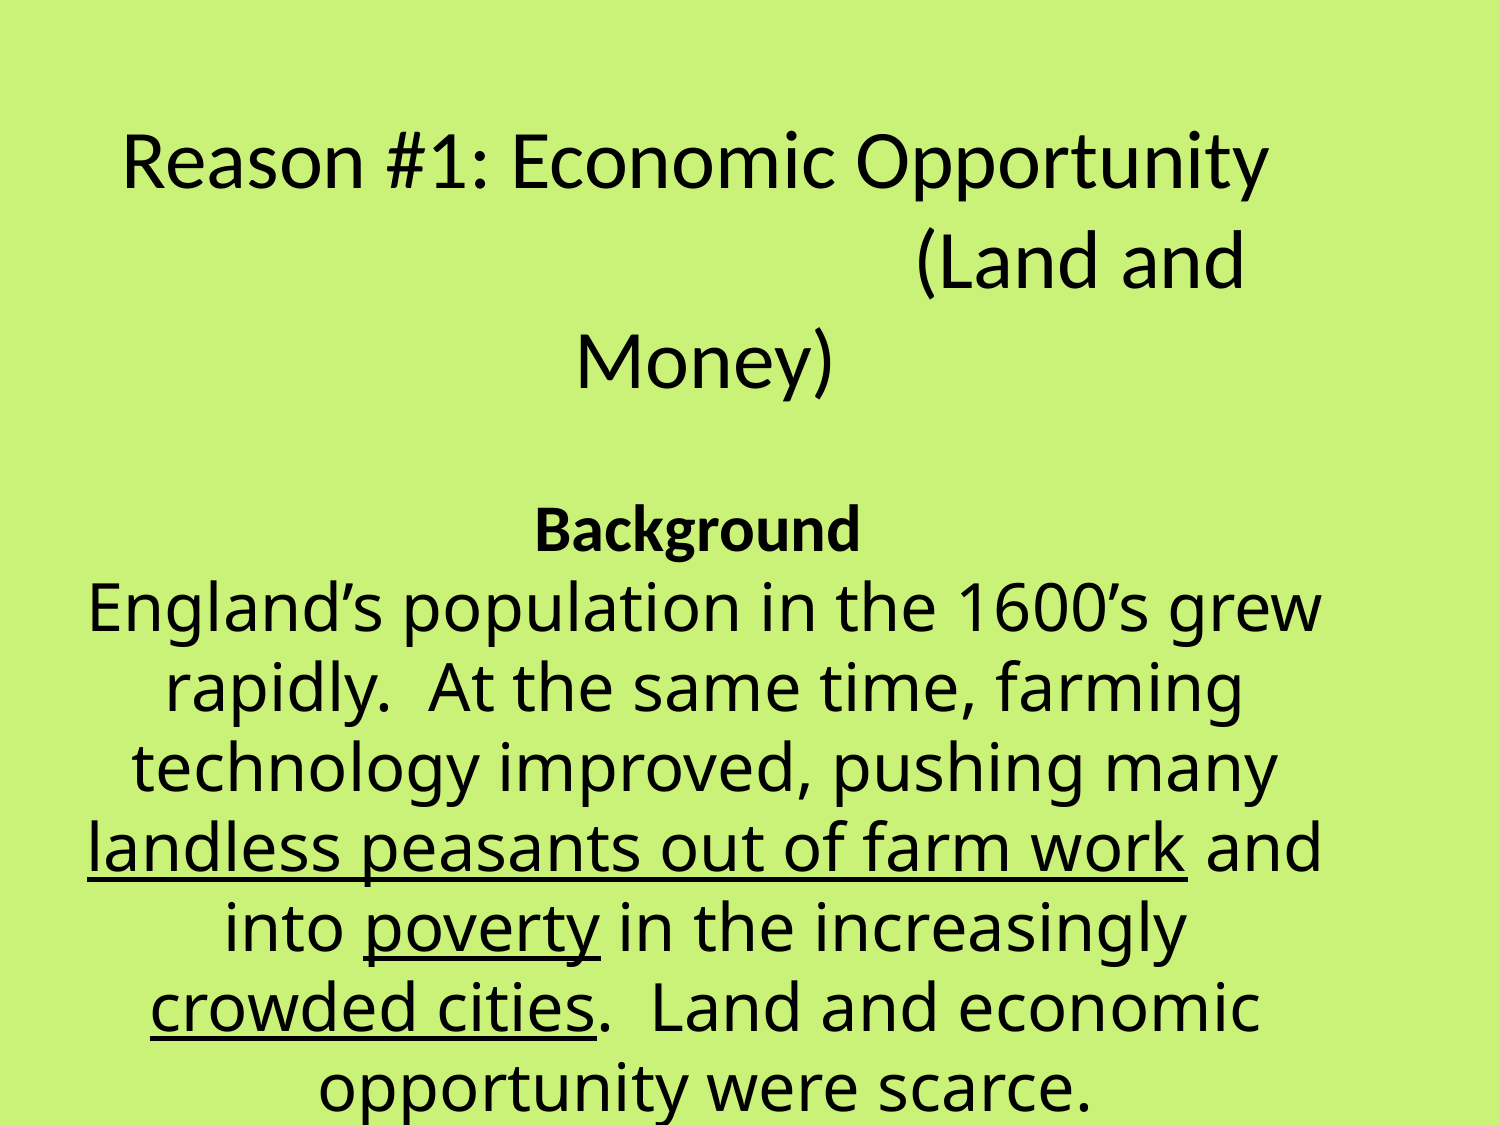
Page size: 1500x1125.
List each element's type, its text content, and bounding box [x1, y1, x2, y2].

text_box Reason #1: Economic Opportunity (Land and Money) Background England’s population in the 1600’s grew rapidly. At the same time, farming technology improved, pushing many landless peasants out of farm work and into poverty in the increasingly crowded cities. Land and economic opportunity were scarce. [67, 97, 1344, 1125]
